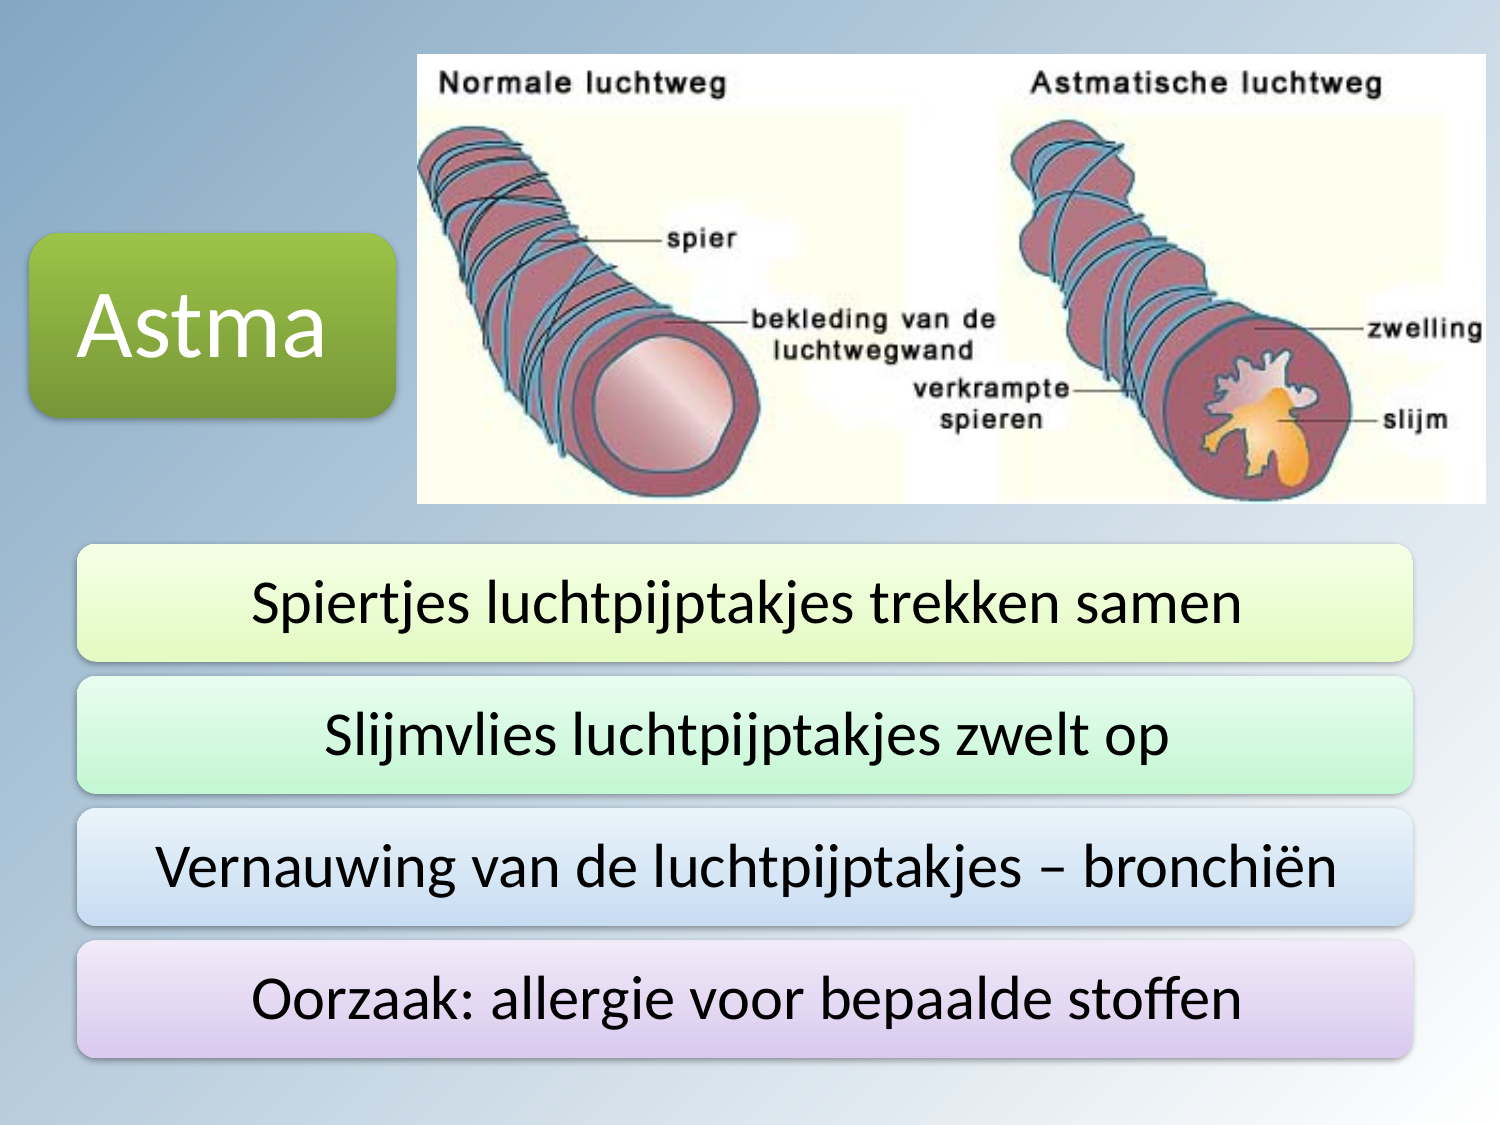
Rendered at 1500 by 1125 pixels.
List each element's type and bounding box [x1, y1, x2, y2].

list [76, 538, 1414, 1064]
picture [417, 54, 1487, 504]
text_box [29, 231, 396, 420]
